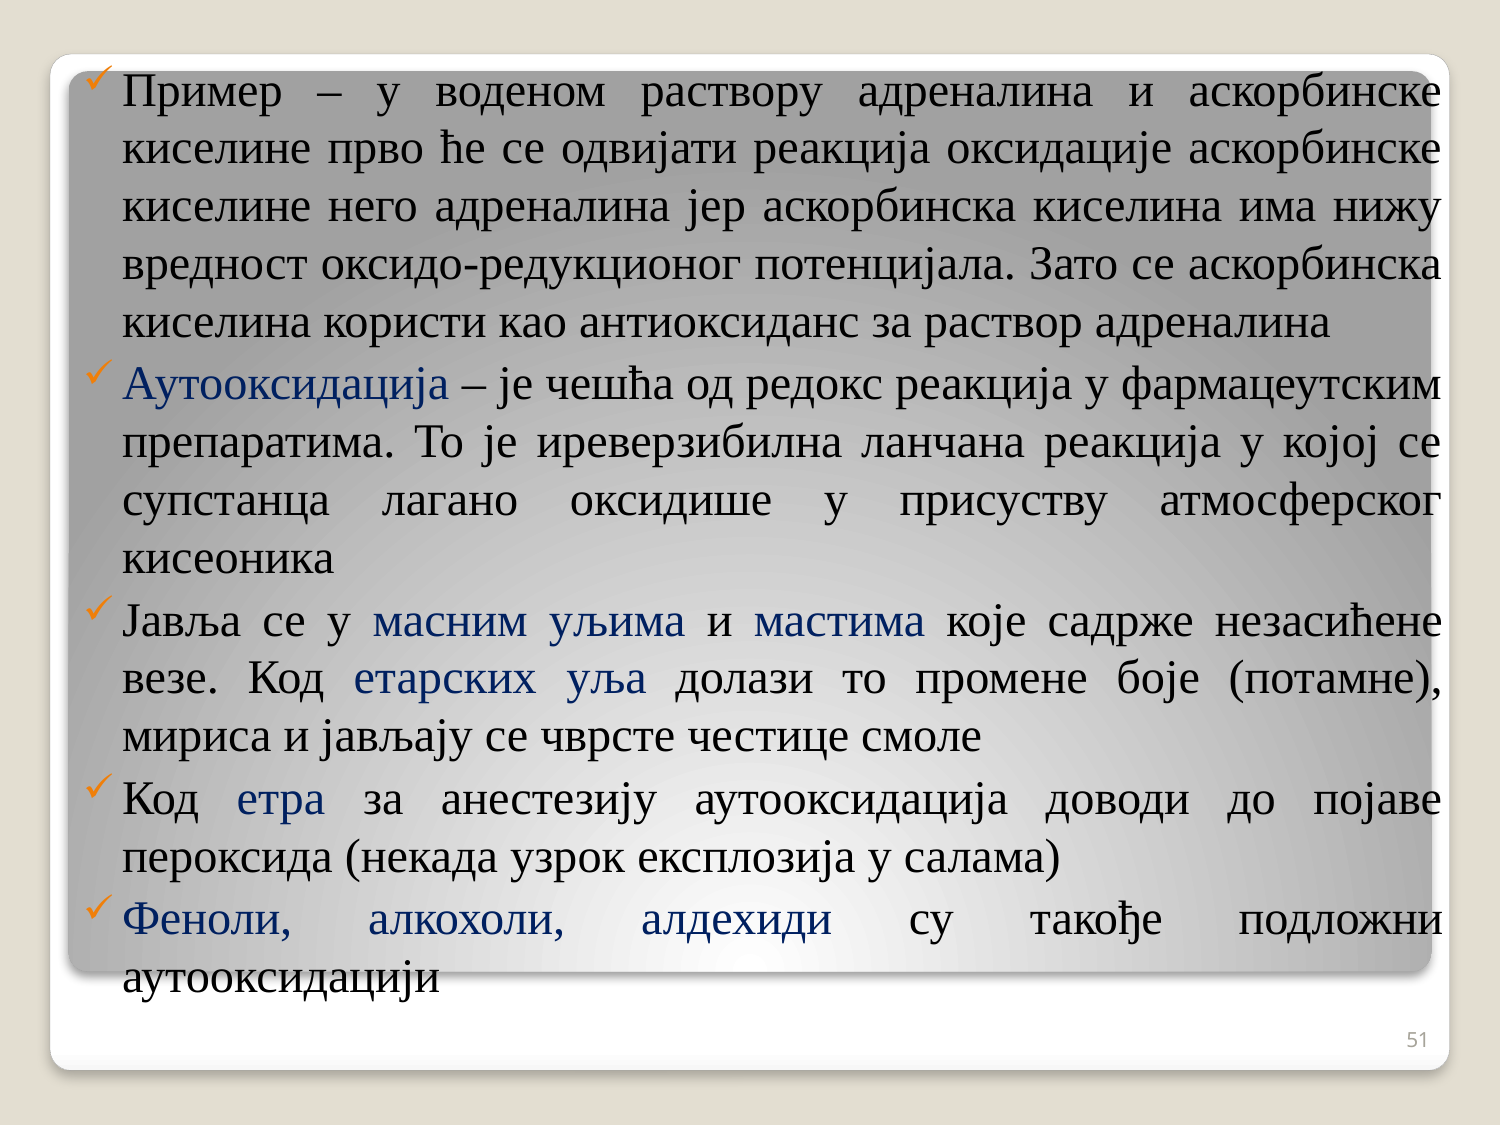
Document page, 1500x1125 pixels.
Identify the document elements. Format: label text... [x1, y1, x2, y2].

slide_number 51 [1369, 1002, 1445, 1063]
list Пример – у воденом раствору адреналина и аскорбинске киселине прво ће се одвијати реакција оксидације аскорбинске киселине него адреналина јер аскорбинска киселина има нижу вредност оксидо-редукционог потенцијала. Зато се аскорбинска киселина користи као антиоксиданс за раствор адреналина Аутооксидација – је чешћа од редокс реакција у фармацеутским препаратима. То је иреверзибилна ланчана реакција у којој се супстанца лагано оксидише у присуству атмосферског кисеоника Јавља се у масним уљима и мастима које садрже незасићене везе. Код етарских уља долази то промене боје (потамне), мириса и јављају се чврсте честице смоле Код етра за анестезију аутооксидација доводи до појаве пероксида (некада узрок експлозија у салама) Феноли, алкохоли, алдехиди су такође подложни аутооксидацији [53, 42, 1459, 1071]
